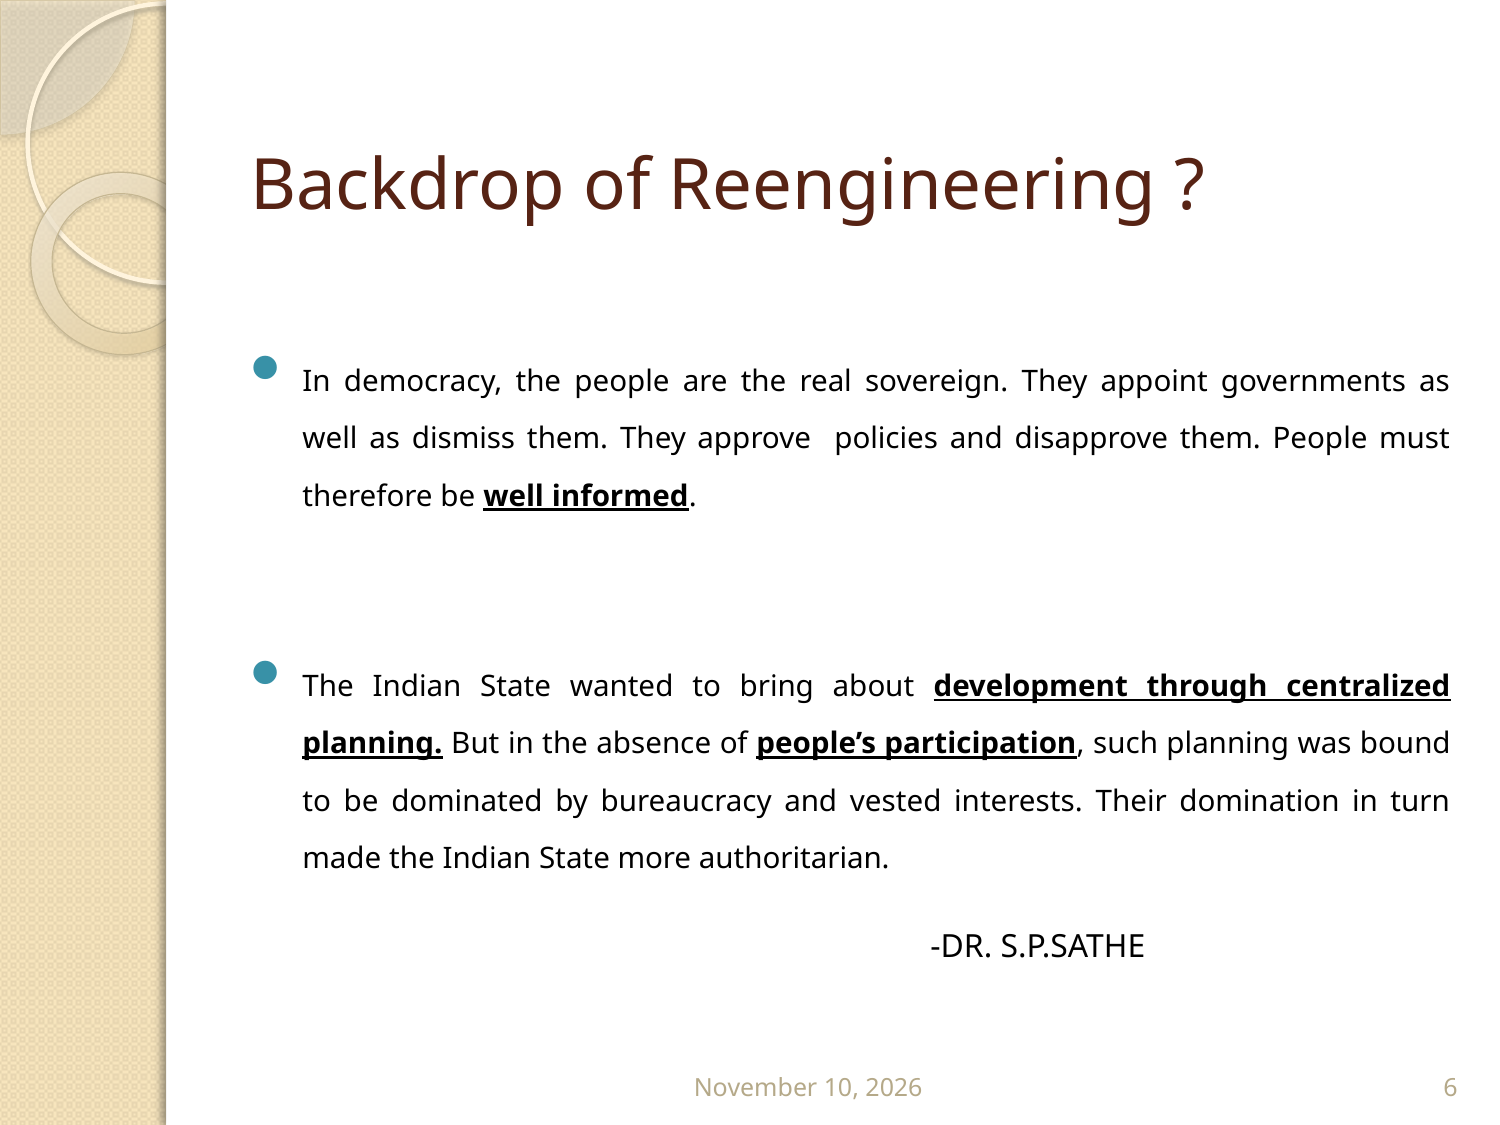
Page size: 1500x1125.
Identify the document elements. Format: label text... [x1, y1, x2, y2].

title Backdrop of Reengineering ? [235, 45, 1466, 233]
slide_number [587, 1034, 938, 1113]
list In democracy, the people are the real sovereign. They appoint governments as well as dismiss them. They approve policies and disapprove them. People must therefore be well informed. The Indian State wanted to bring about development through centralized planning. But in the absence of people’s participation, such planning was bound to be dominated by bureaucracy and vested interests. Their domination in turn made the Indian State more authoritarian. -DR. S.P.SATHE [235, 287, 1466, 1025]
slide_number 6 [1413, 1034, 1488, 1113]
